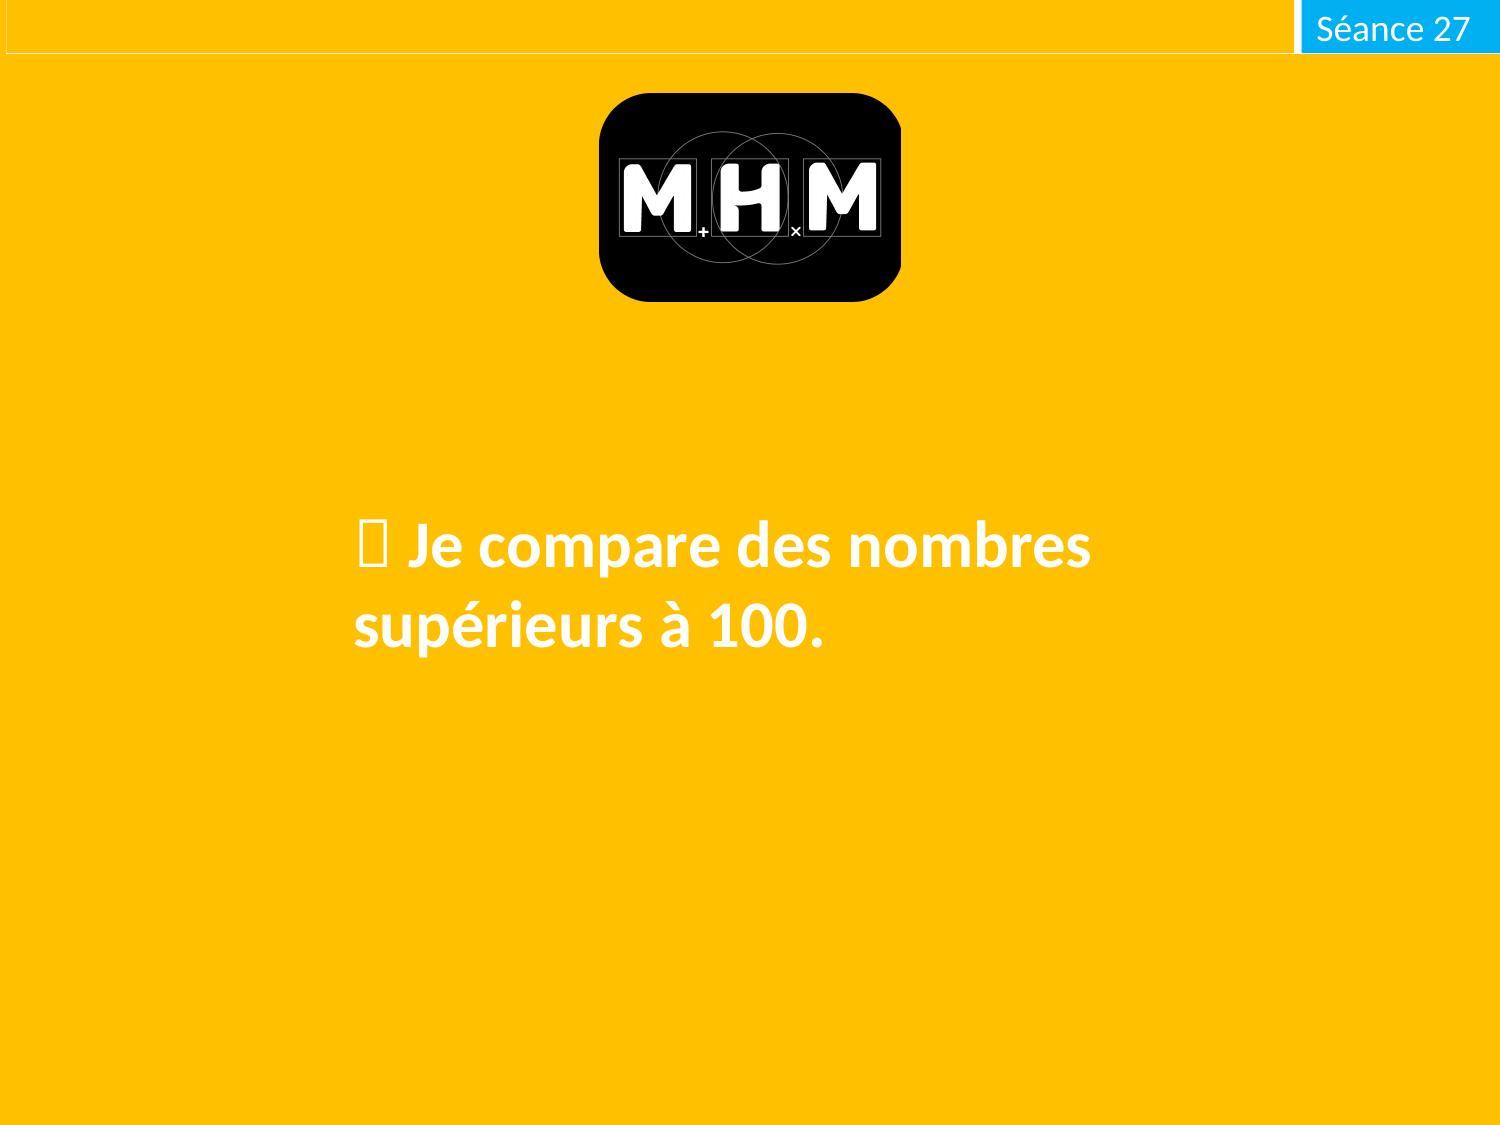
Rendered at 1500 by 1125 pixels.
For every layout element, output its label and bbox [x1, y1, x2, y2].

text_box [0, 54, 1500, 1125]
